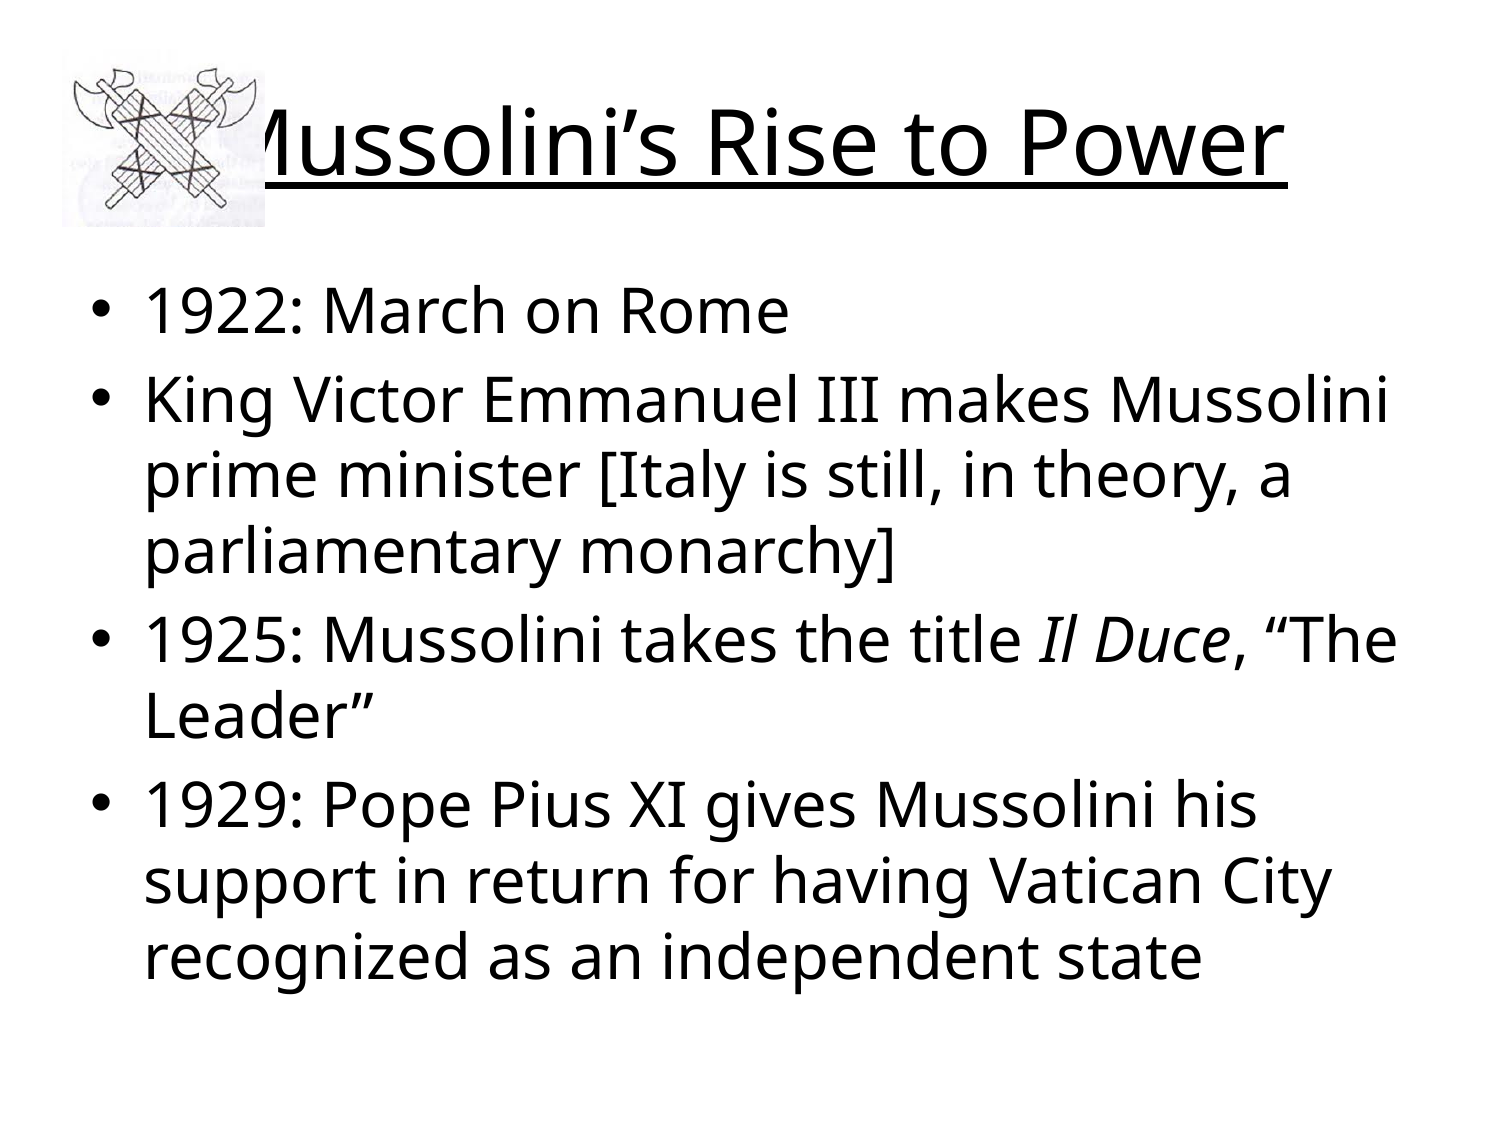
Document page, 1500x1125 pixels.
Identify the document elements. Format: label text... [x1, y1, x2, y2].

picture [62, 49, 265, 227]
list 1922: March on Rome King Victor Emmanuel III makes Mussolini prime minister [Italy is still, in theory, a parliamentary monarchy] 1925: Mussolini takes the title Il Duce, “The Leader” 1929: Pope Pius XI gives Mussolini his support in return for having Vatican City recognized as an independent state [75, 262, 1425, 1005]
title Mussolini’s Rise to Power [75, 45, 1425, 233]
